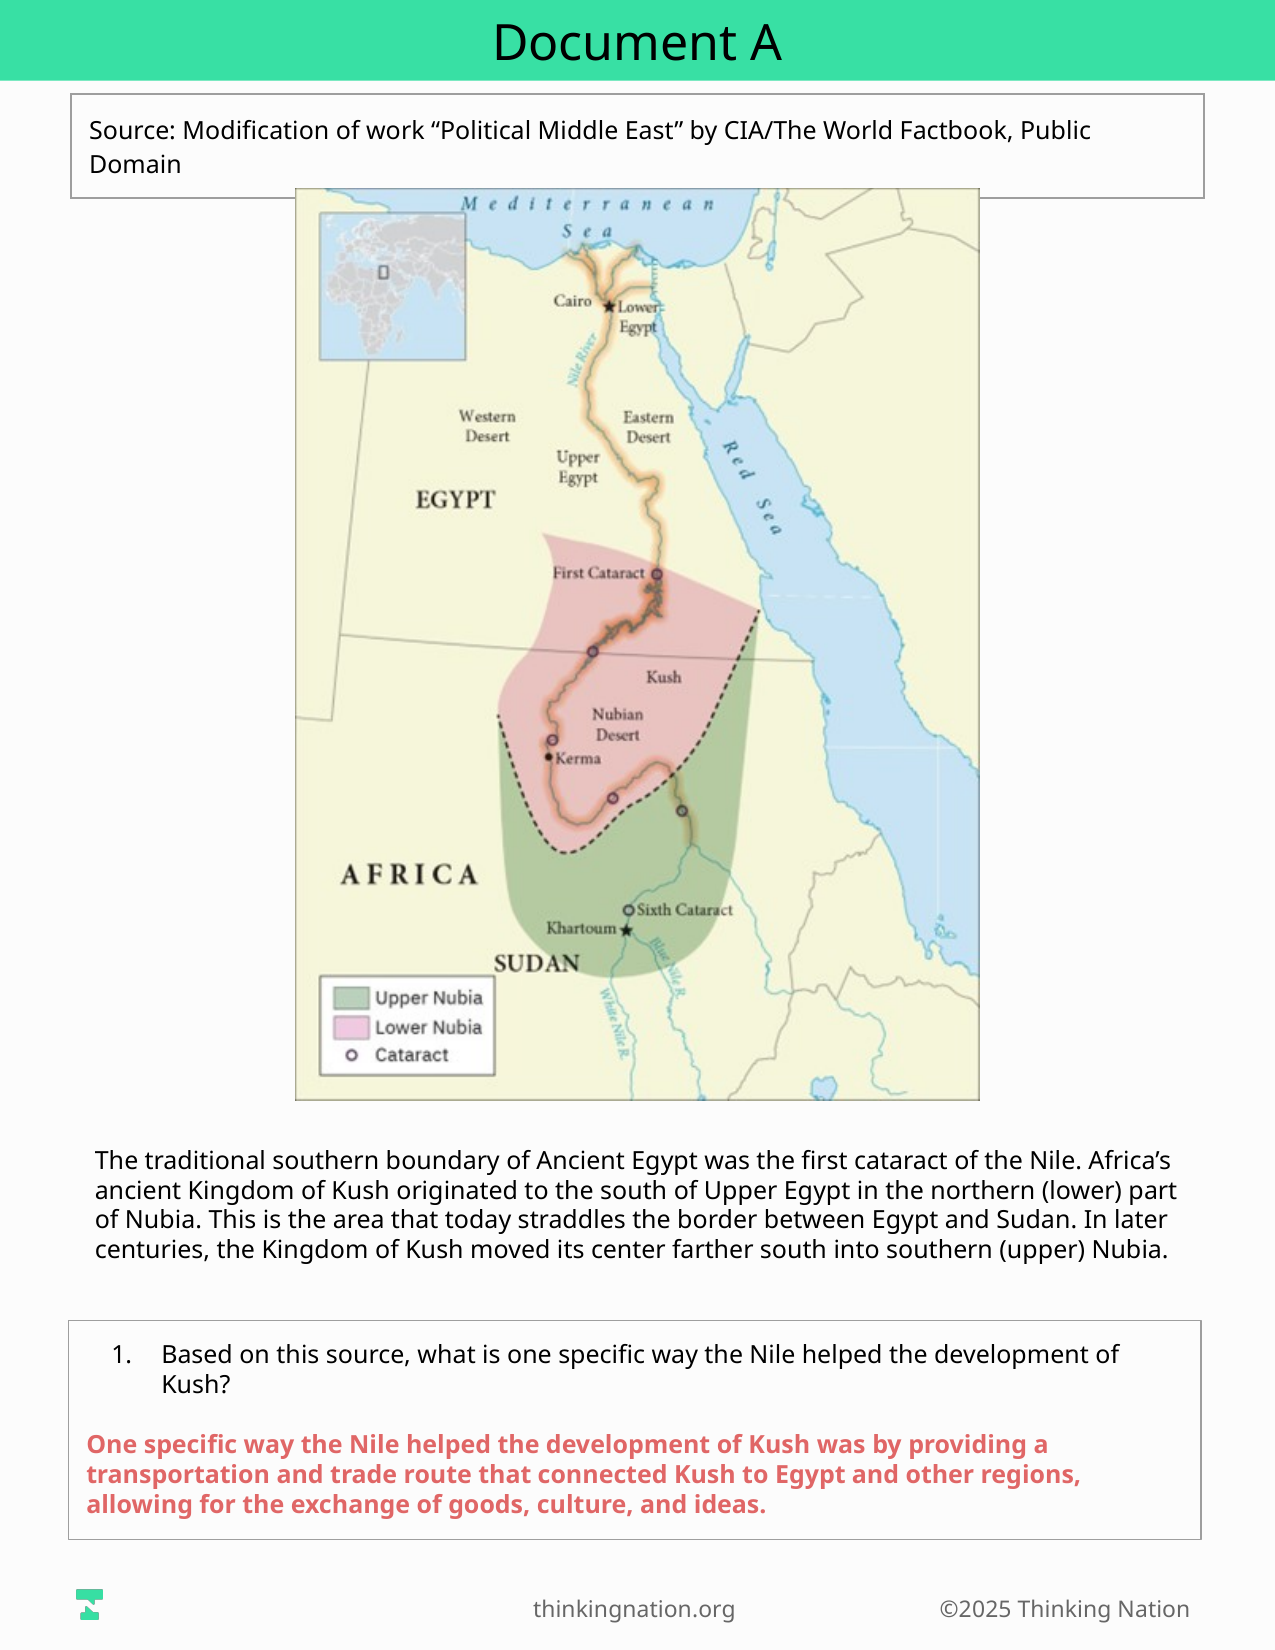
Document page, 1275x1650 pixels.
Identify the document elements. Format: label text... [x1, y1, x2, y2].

picture [68, 1582, 111, 1626]
text_box ©2025 Thinking Nation [904, 1578, 1207, 1630]
table_header Source: Modification of work “Political Middle East” by CIA/The World Factbook, Public Domain [72, 95, 1203, 197]
text_box thinkingnation.org [483, 1578, 786, 1630]
text_box The traditional southern boundary of Ancient Egypt was the first cataract of the Nile. Africa’s ancient Kingdom of Kush originated to the south of Upper Egypt in the northern (lower) part of Nubia. This is the area that today straddles the border between Egypt and Sudan. In later centuries, the Kingdom of Kush moved its center farther south into southern (upper) Nubia. [79, 1129, 1195, 1320]
text_box Document A [0, 0, 1275, 81]
text_box Based on this source, what is one specific way the Nile helped the development of Kush? One specific way the Nile helped the development of Kush was by providing a transportation and trade route that connected Kush to Egypt and other regions, allowing for the exchange of goods, culture, and ideas. [68, 1320, 1201, 1540]
picture [295, 188, 980, 1101]
